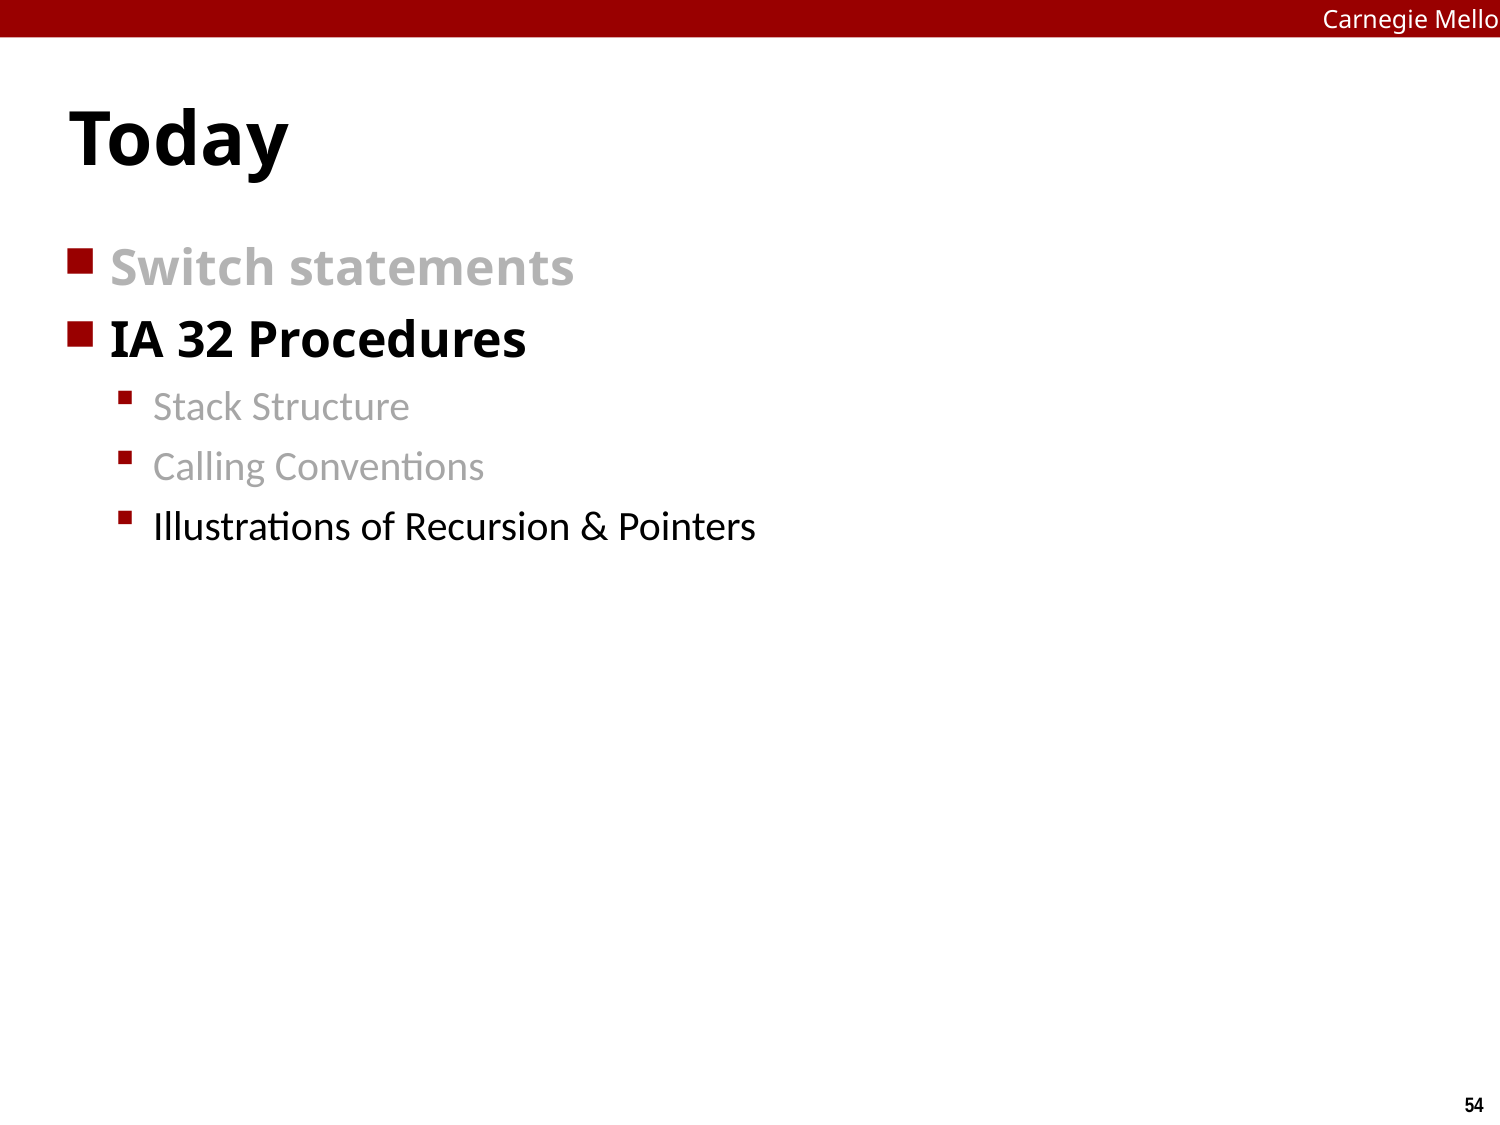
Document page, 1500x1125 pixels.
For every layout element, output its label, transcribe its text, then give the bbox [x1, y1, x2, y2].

title Today [62, 41, 1438, 228]
text_box Carnegie Mellon [1322, 3, 1500, 33]
text_box [0, 0, 1500, 38]
list Switch statements IA 32 Procedures Stack Structure Calling Conventions Illustrations of Recursion & Pointers [62, 228, 1438, 1122]
